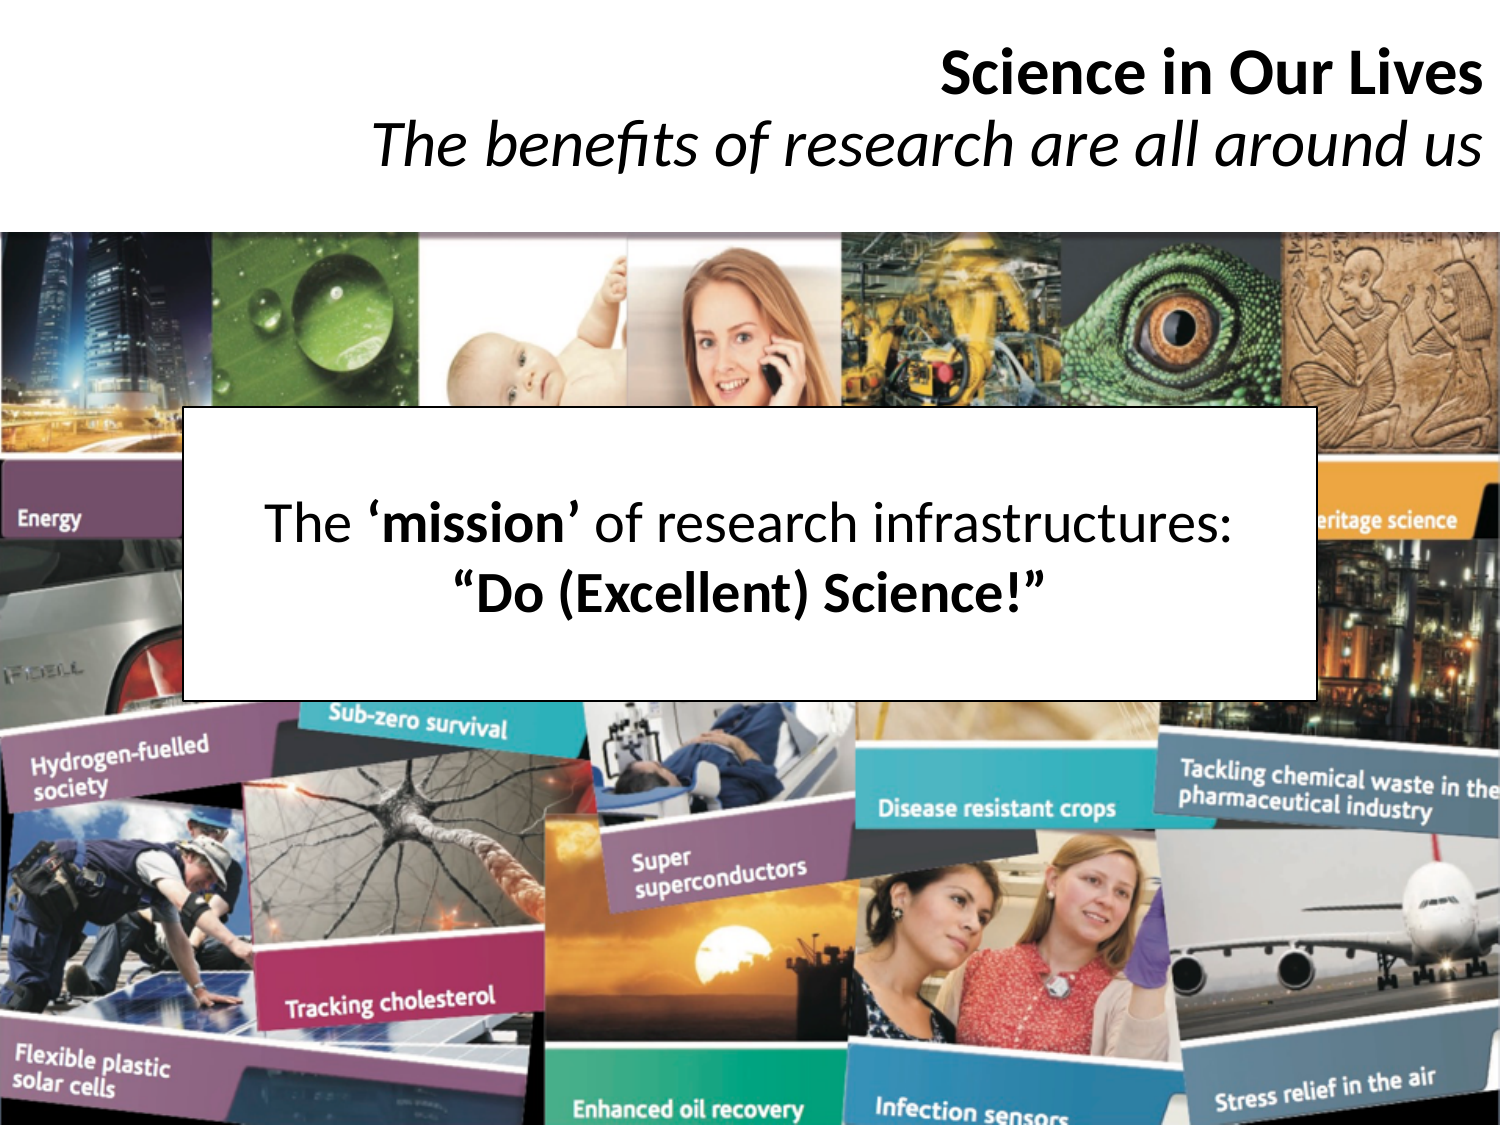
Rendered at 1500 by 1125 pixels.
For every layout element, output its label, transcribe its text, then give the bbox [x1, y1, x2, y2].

picture [0, 232, 1500, 1125]
title Science in Our Lives The benefits of research are all around us [206, 0, 1500, 218]
